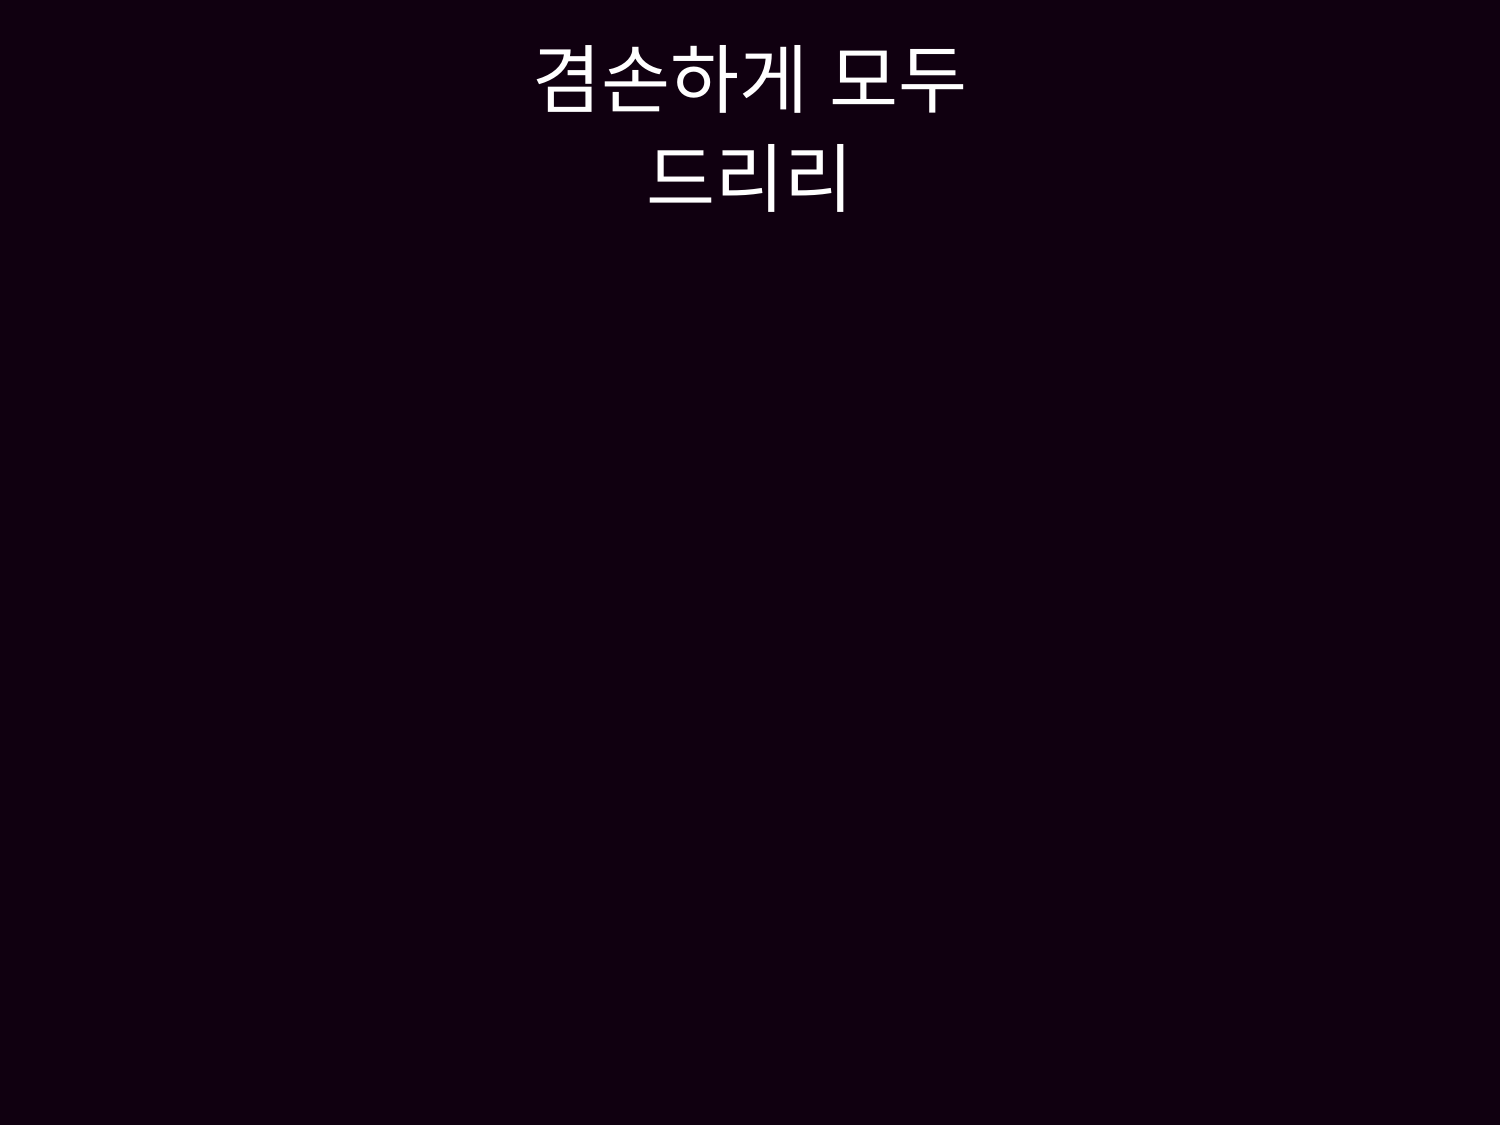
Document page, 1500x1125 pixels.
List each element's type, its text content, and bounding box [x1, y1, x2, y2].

title 겸손하게 모두 드리리 [0, 12, 1500, 1125]
